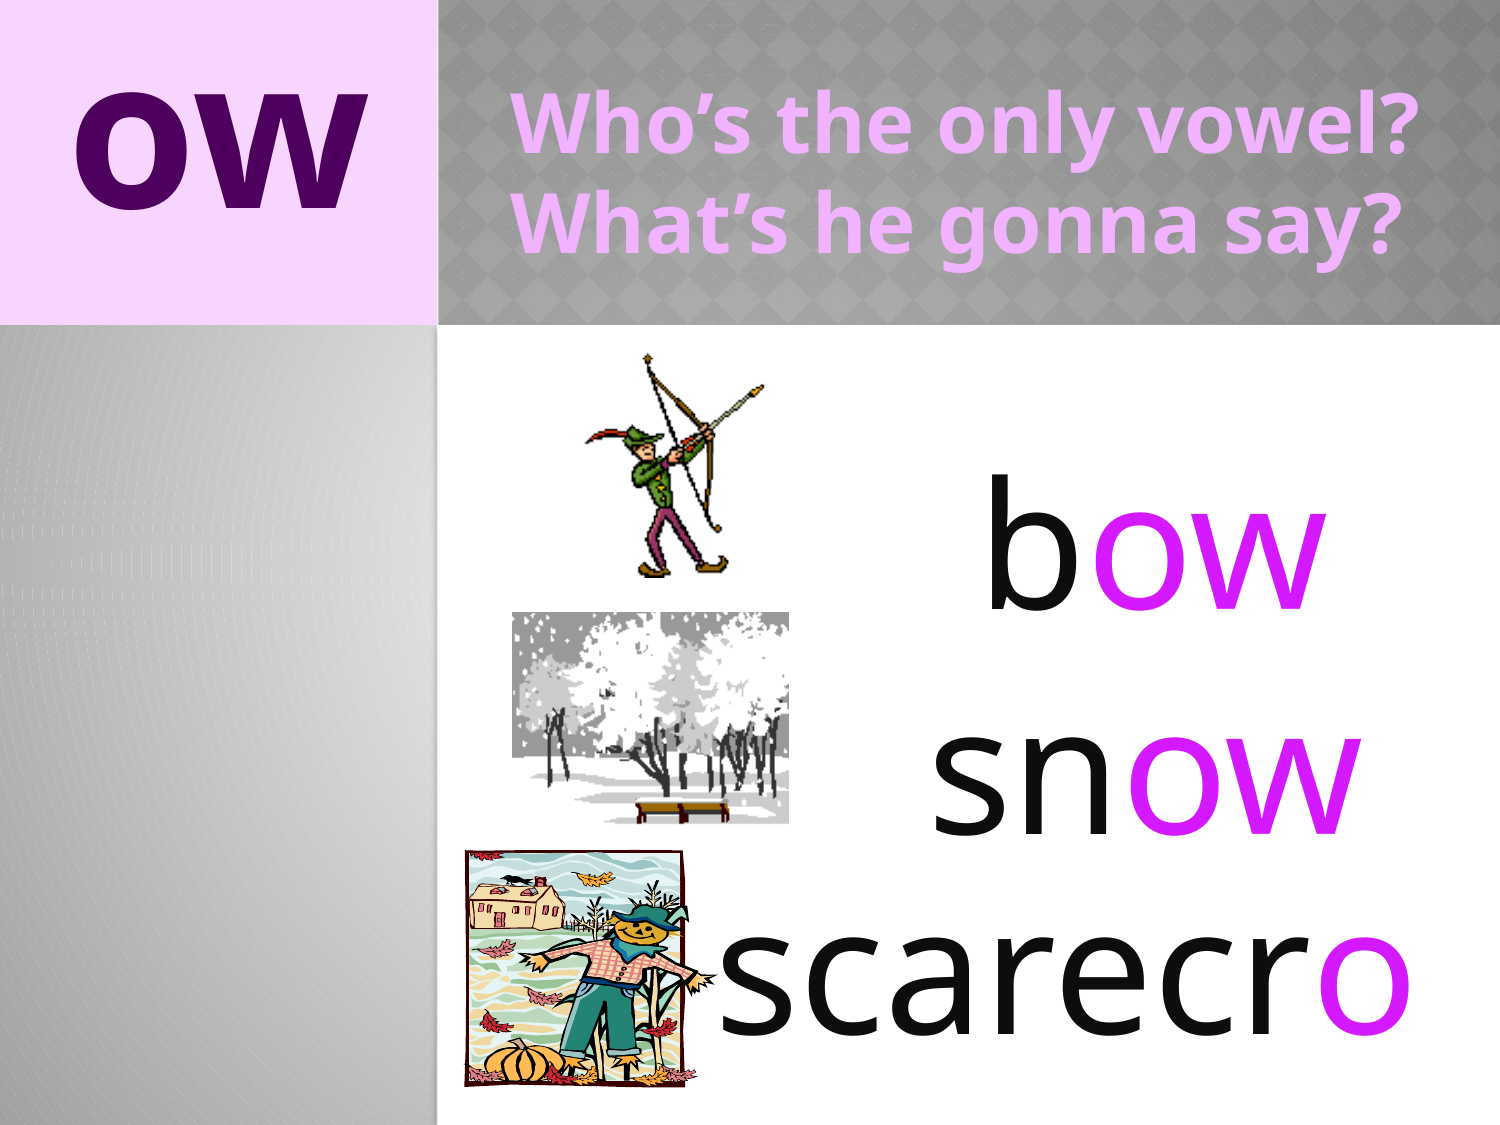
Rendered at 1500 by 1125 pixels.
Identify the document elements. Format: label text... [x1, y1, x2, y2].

text_box snow [912, 649, 1413, 849]
text_box bow [962, 424, 1388, 649]
picture [462, 849, 719, 1088]
subtitle ow [0, 0, 438, 325]
text_box scarecrow [699, 849, 1500, 1125]
picture [512, 612, 790, 832]
text_box [434, 322, 1500, 1125]
picture [574, 347, 826, 579]
text_box Who’s the only vowel? What’s he gonna say? [495, 62, 1436, 278]
